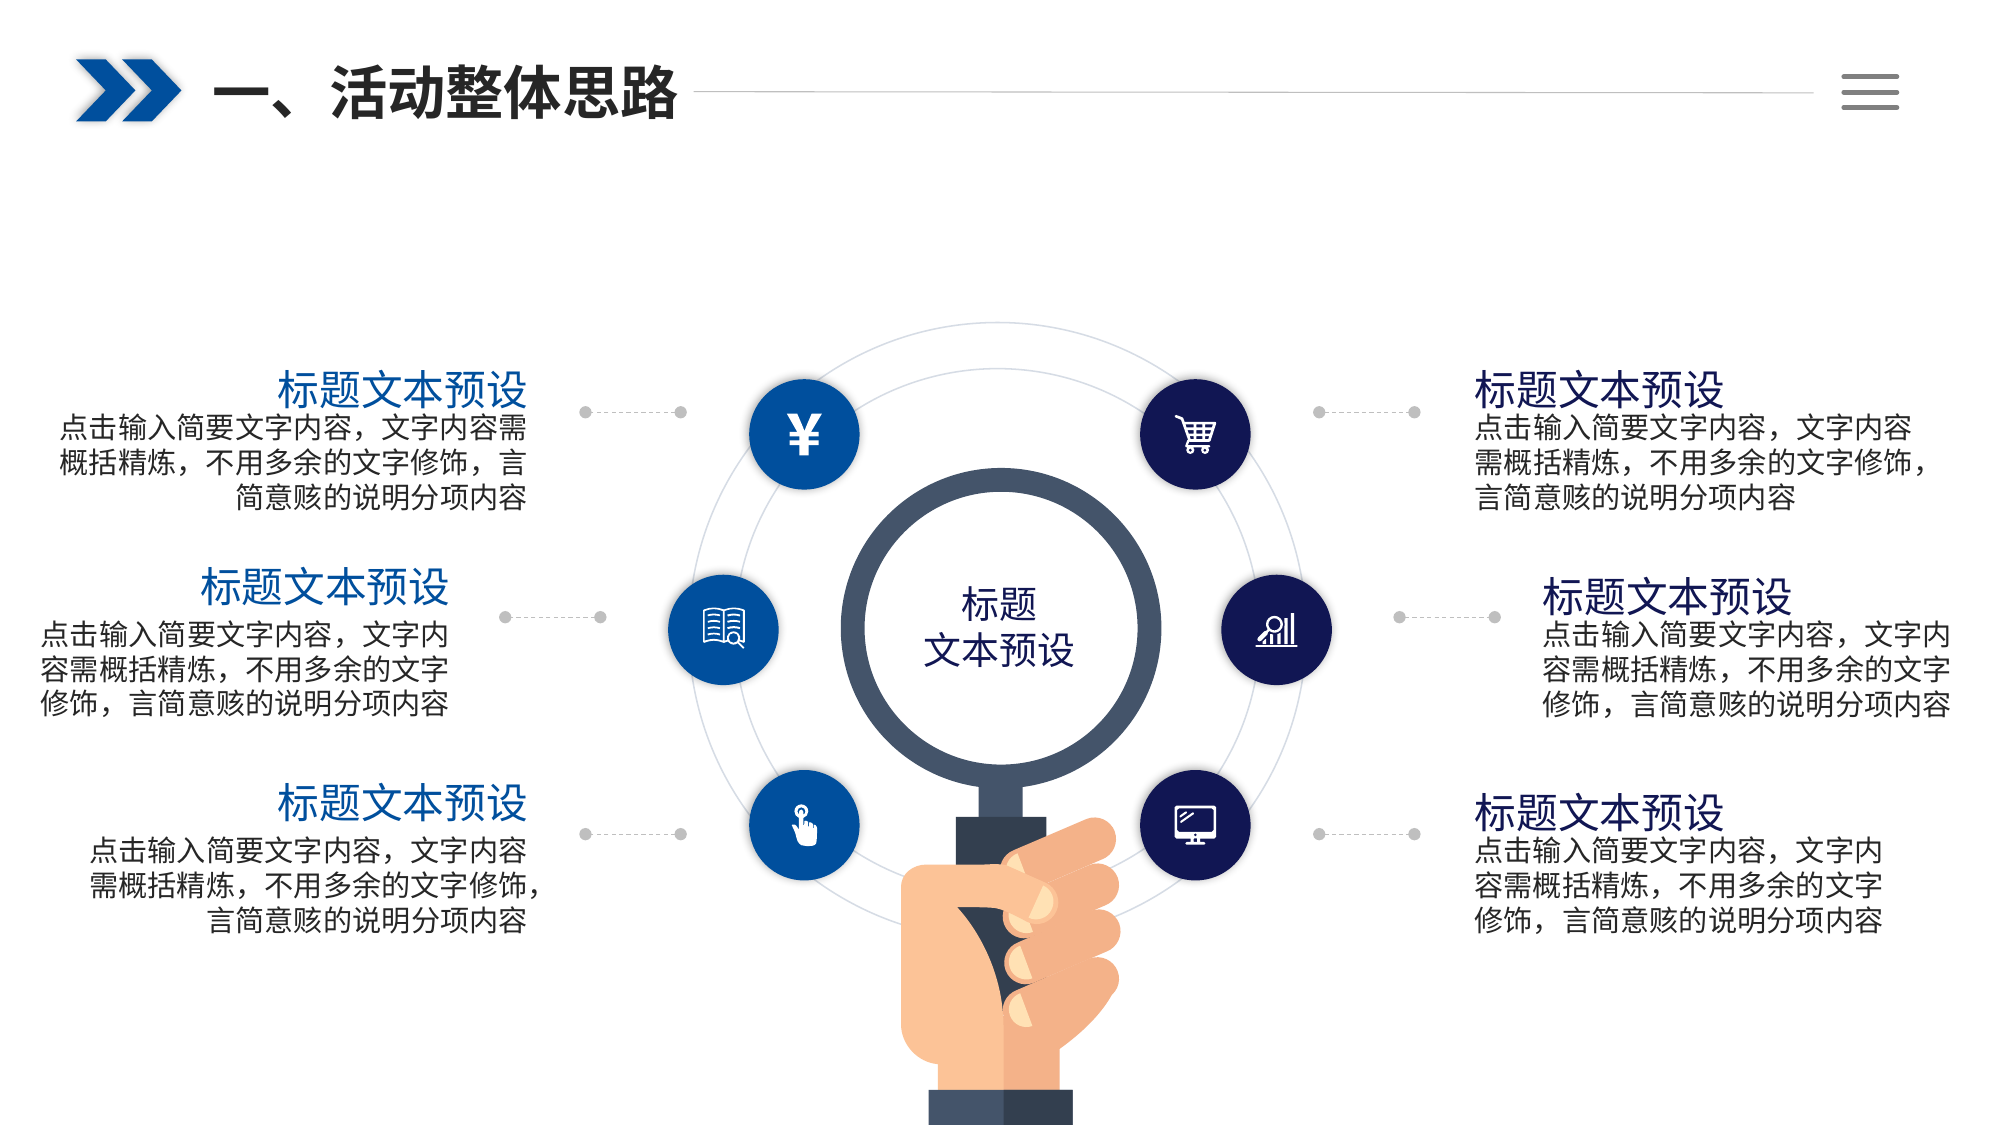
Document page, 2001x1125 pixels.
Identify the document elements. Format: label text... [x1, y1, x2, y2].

text_box 一、活动整体思路 [198, 49, 694, 134]
text_box [73, 58, 137, 123]
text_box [1332, 356, 1937, 484]
text_box [119, 58, 183, 123]
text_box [37, 356, 668, 484]
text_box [1332, 779, 1914, 907]
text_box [1399, 563, 1982, 691]
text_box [1843, 76, 1897, 108]
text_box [22, 563, 601, 688]
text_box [62, 779, 668, 904]
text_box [668, 322, 1332, 1125]
